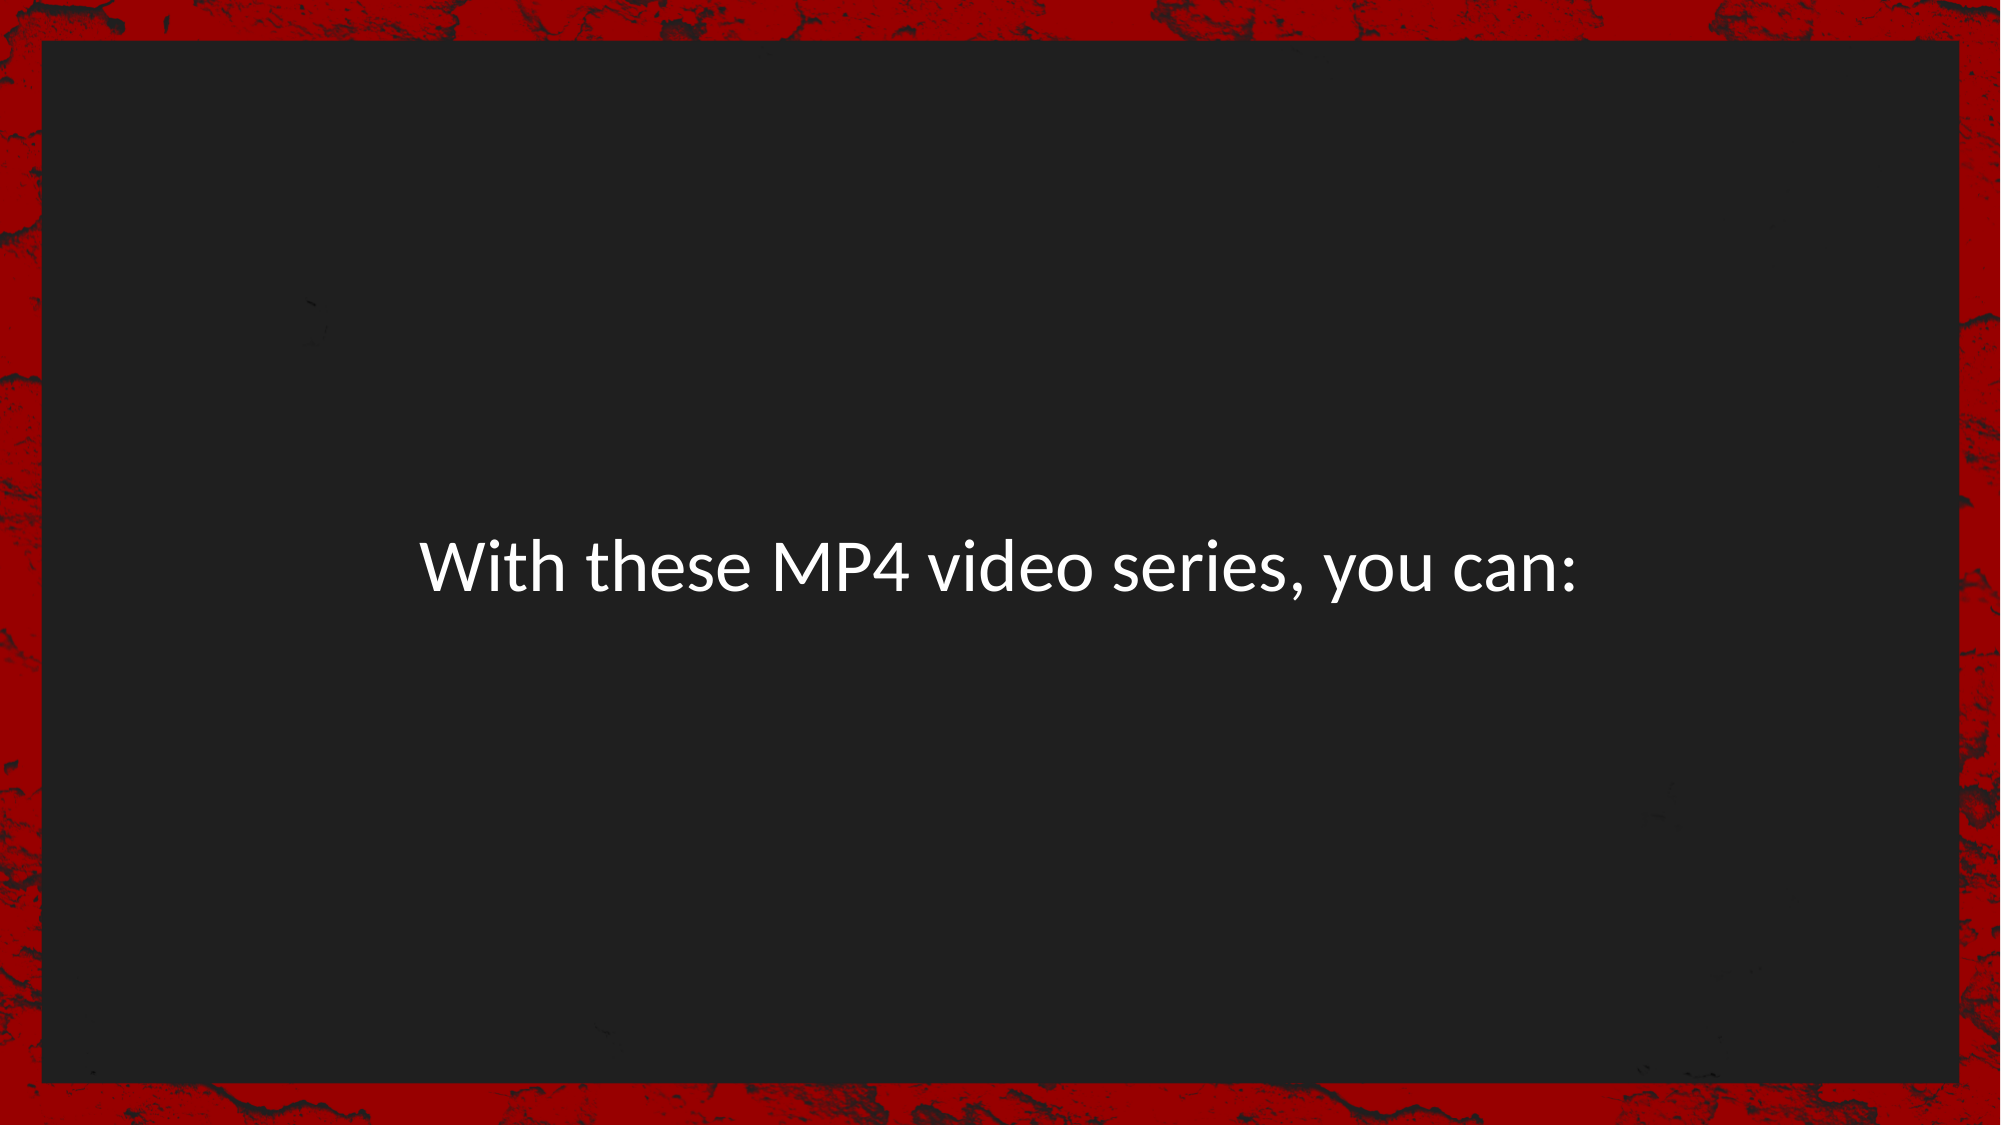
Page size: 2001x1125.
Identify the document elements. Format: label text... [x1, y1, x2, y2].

picture [0, 0, 2001, 1125]
text_box With these MP4 video series, you can: [0, 509, 2000, 615]
